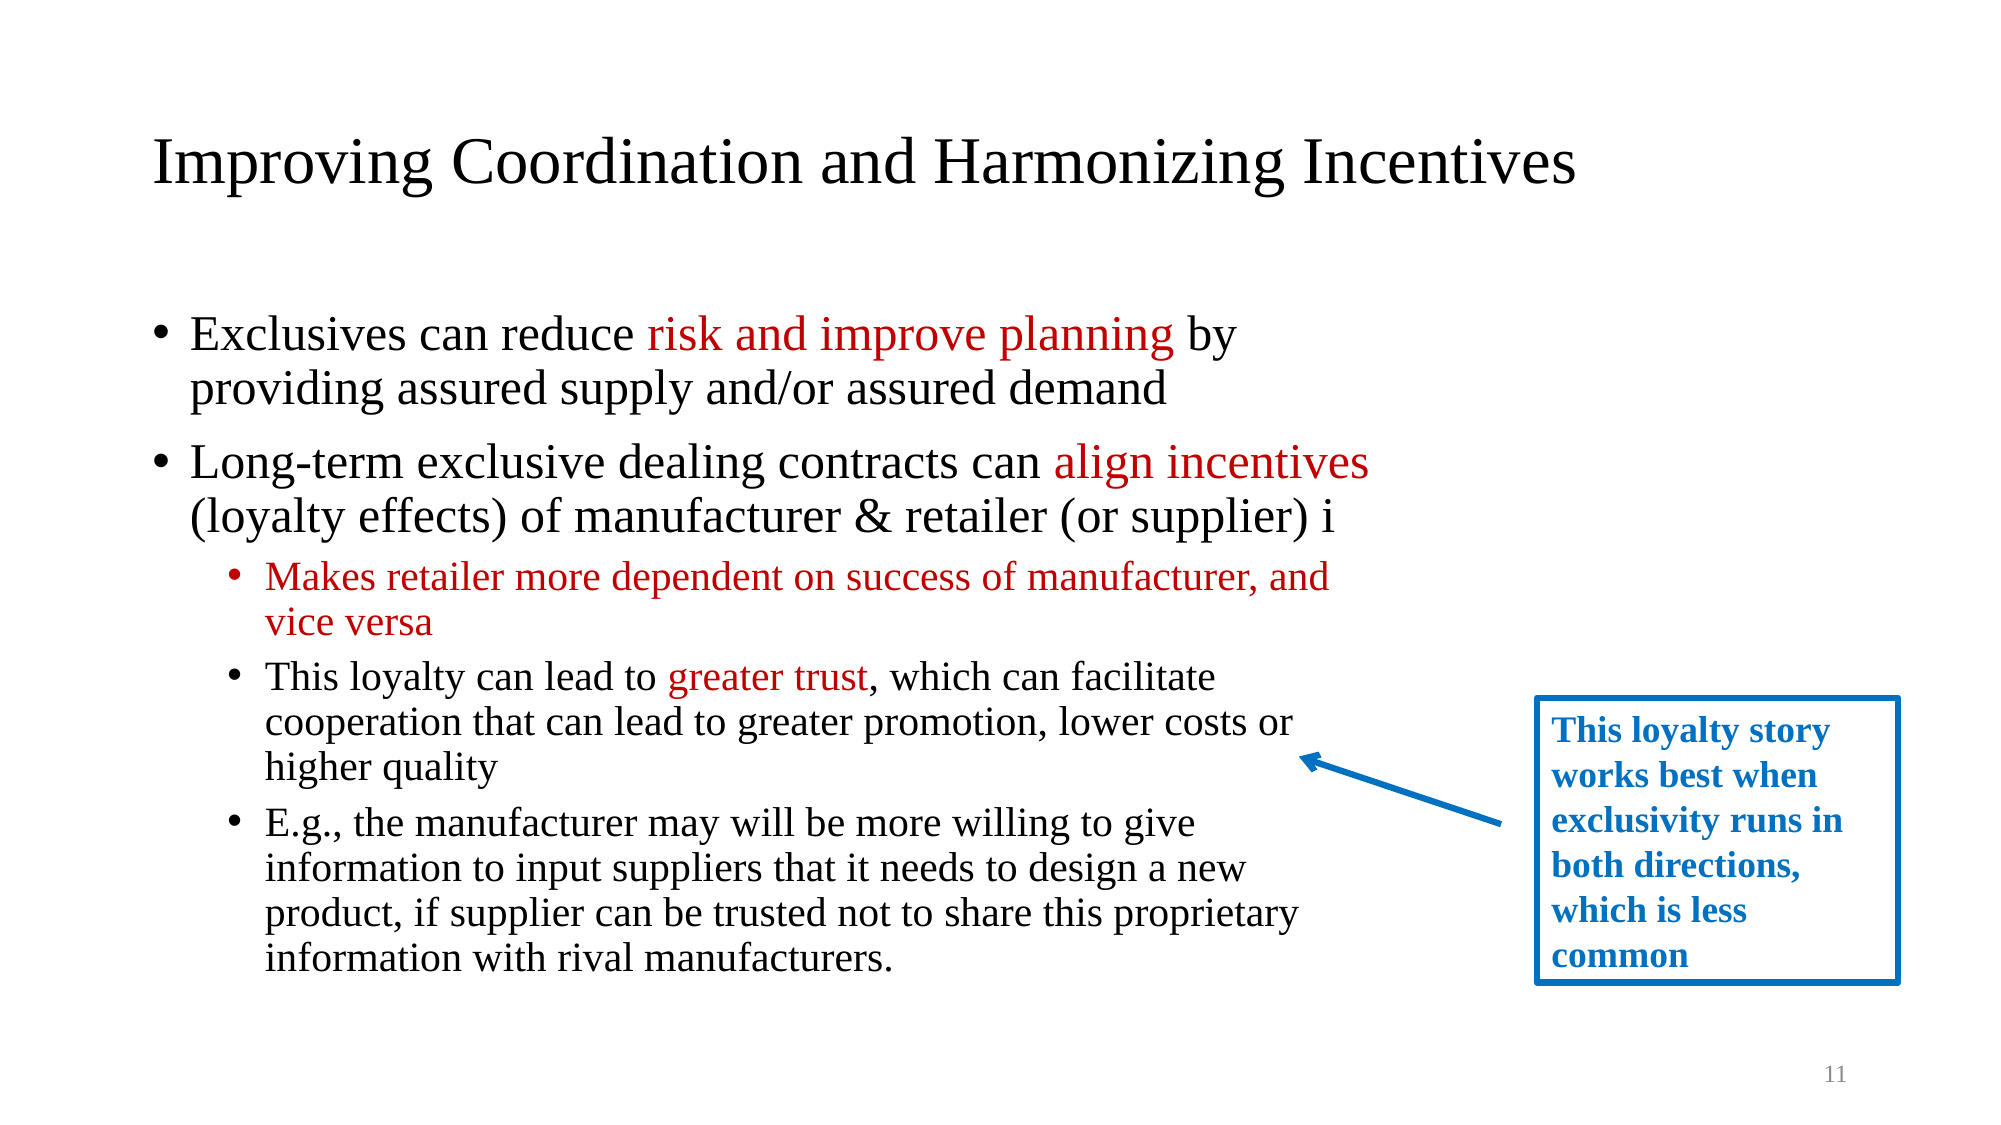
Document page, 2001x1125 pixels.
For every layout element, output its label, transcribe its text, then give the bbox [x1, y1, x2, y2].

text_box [1298, 756, 1502, 825]
slide_number 11 [1412, 1042, 1863, 1103]
title Improving Coordination and Harmonizing Incentives [137, 53, 1863, 272]
list Exclusives can reduce risk and improve planning by providing assured supply and/or assured demand Long-term exclusive dealing contracts can align incentives (loyalty effects) of manufacturer & retailer (or supplier) i Makes retailer more dependent on success of manufacturer, and vice versa This loyalty can lead to greater trust, which can facilitate cooperation that can lead to greater promotion, lower costs or higher quality E.g., the manufacturer may will be more willing to give information to input suppliers that it needs to design a new product, if supplier can be trusted not to share this proprietary information with rival manufacturers. [137, 299, 1388, 1043]
text_box This loyalty story works best when exclusivity runs in both directions, which is less common [1536, 697, 1899, 983]
